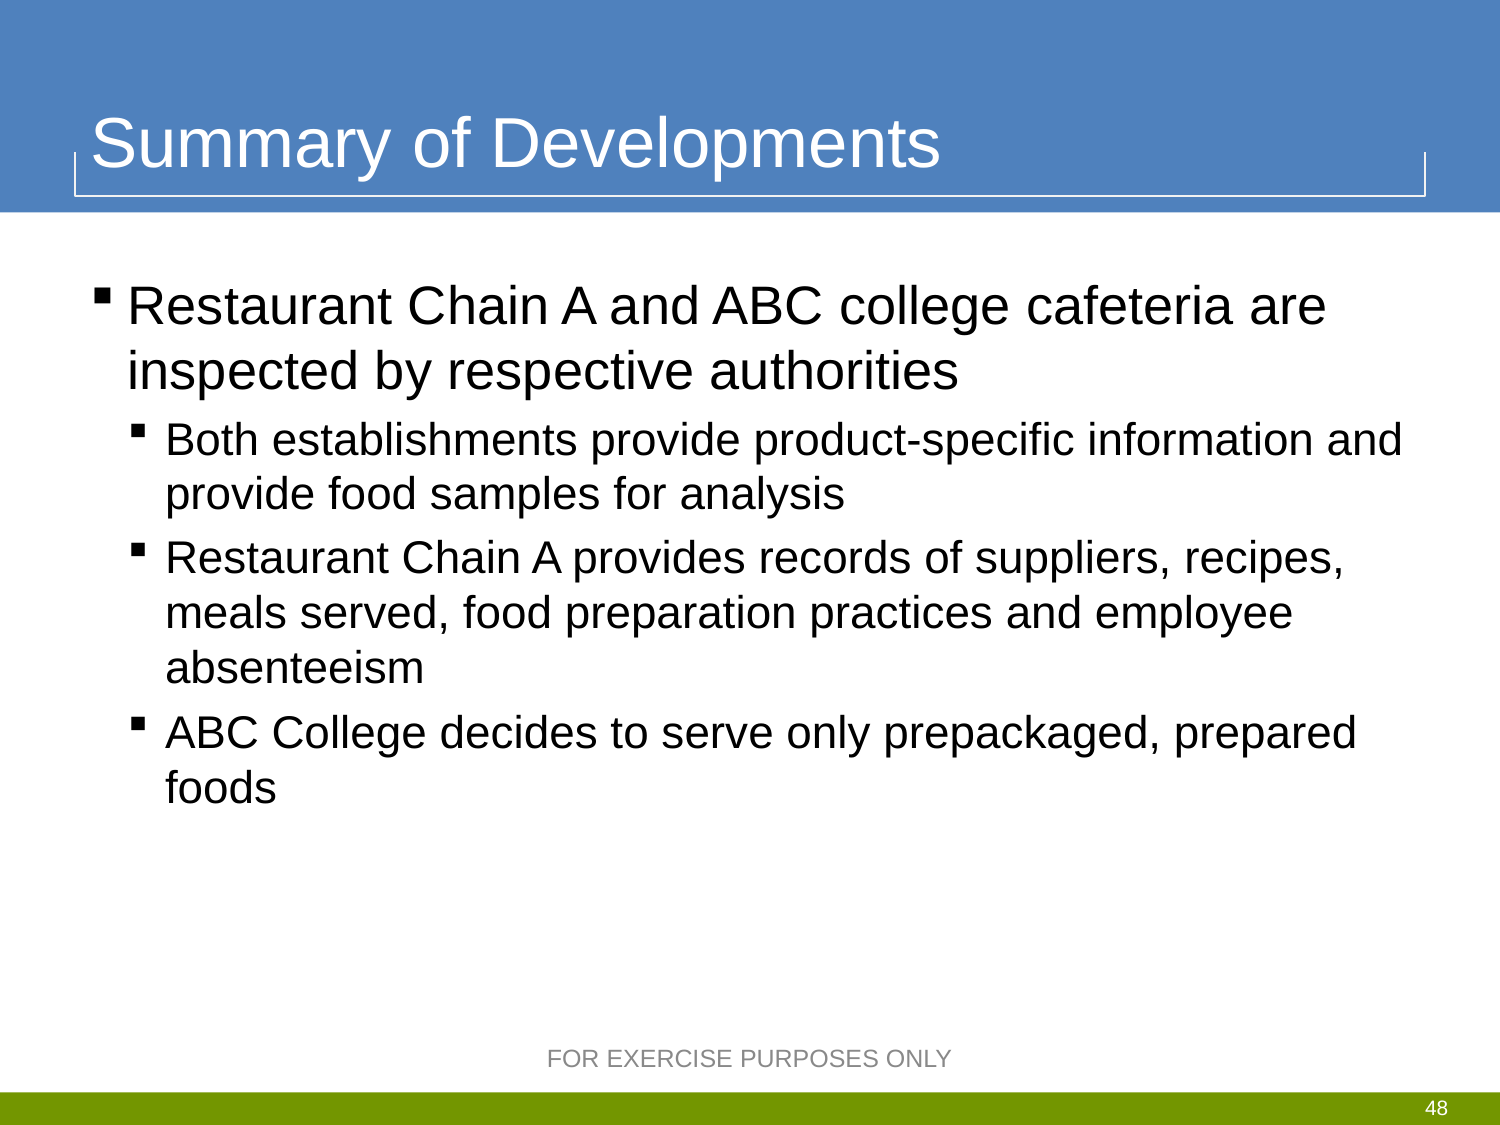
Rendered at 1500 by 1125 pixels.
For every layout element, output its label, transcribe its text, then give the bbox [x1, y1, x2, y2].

list Restaurant Chain A and ABC college cafeteria are inspected by respective authorities Both establishments provide product-specific information and provide food samples for analysis Restaurant Chain A provides records of suppliers, recipes, meals served, food preparation practices and employee absenteeism ABC College decides to serve only prepackaged, prepared foods [74, 262, 1426, 1006]
title Summary of Developments [74, 44, 1426, 233]
footer FOR EXERCISE PURPOSES ONLY [512, 1042, 988, 1103]
